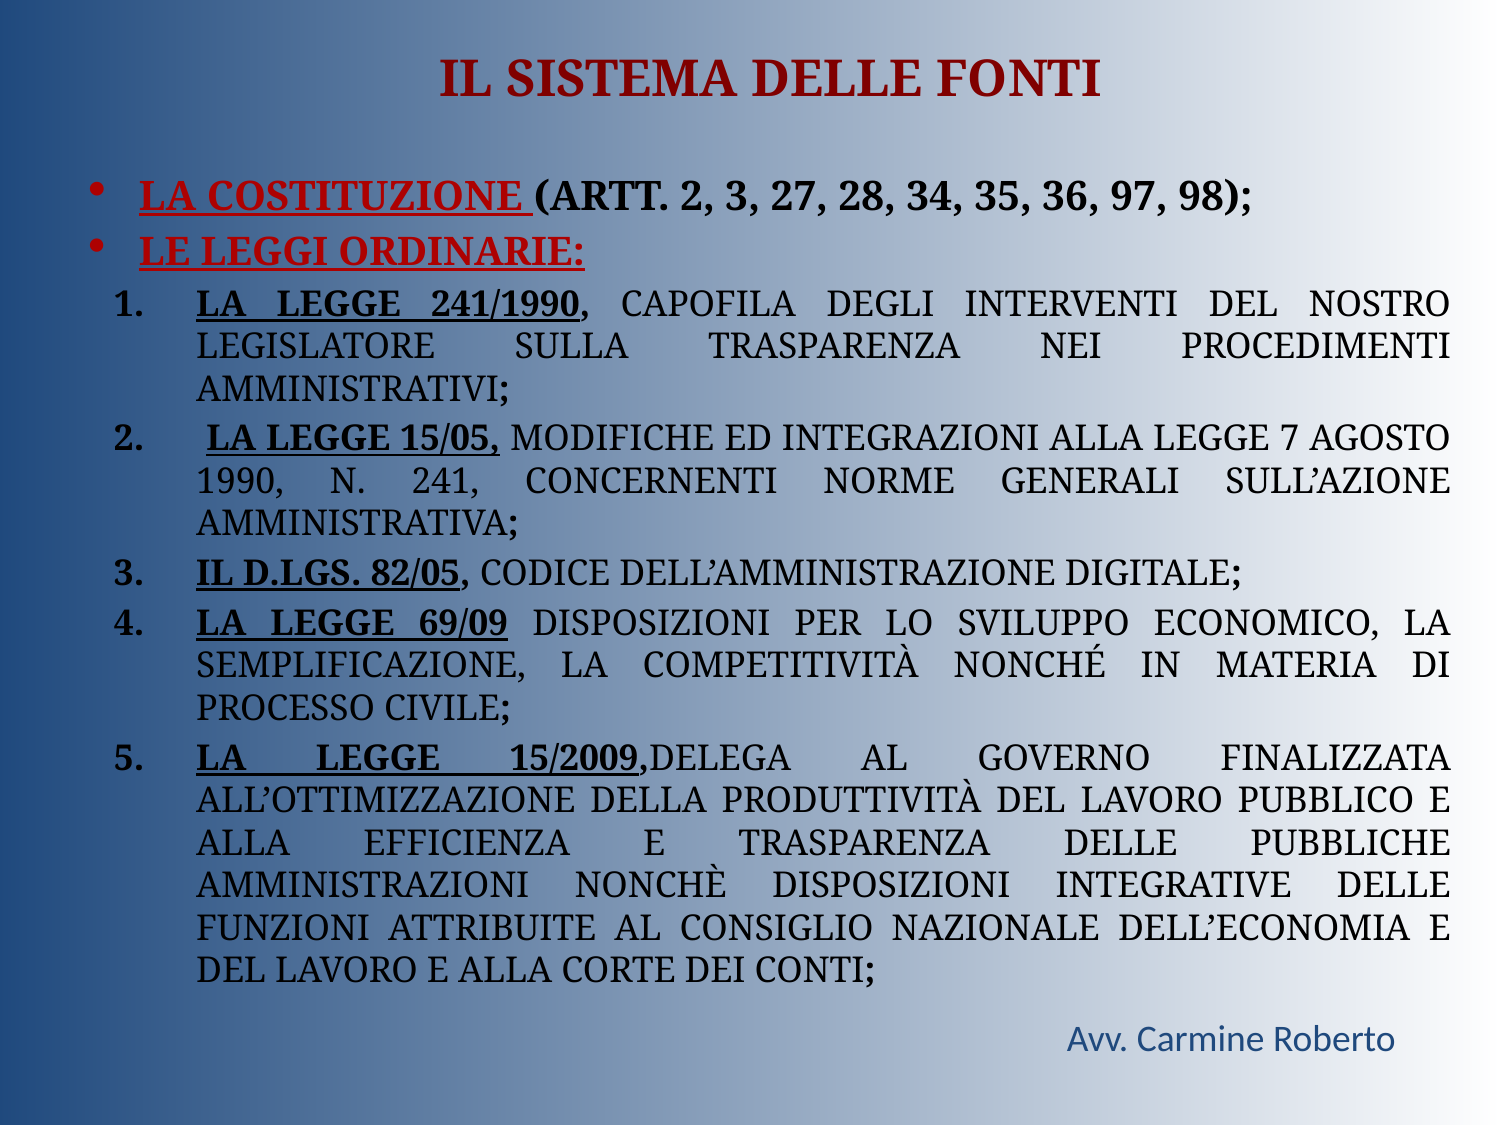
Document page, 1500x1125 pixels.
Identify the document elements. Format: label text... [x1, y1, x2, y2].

text_box [730, 532, 769, 592]
list IL SISTEMA DELLE FONTI LA COSTITUZIONE (ARTT. 2, 3, 27, 28, 34, 35, 36, 97, 98); LE LEGGI ORDINARIE: LA LEGGE 241/1990, CAPOFILA DEGLI INTERVENTI DEL NOSTRO LEGISLATORE SULLA TRASPARENZA NEI PROCEDIMENTI AMMINISTRATIVI; LA LEGGE 15/05, MODIFICHE ED INTEGRAZIONI ALLA LEGGE 7 AGOSTO 1990, N. 241, CONCERNENTI NORME GENERALI SULL’AZIONE AMMINISTRATIVA; IL D.LGS. 82/05, CODICE DELL’AMMINISTRAZIONE DIGITALE; LA LEGGE 69/09 DISPOSIZIONI PER LO SVILUPPO ECONOMICO, LA SEMPLIFICAZIONE, LA COMPETITIVITÀ NONCHÉ IN MATERIA DI PROCESSO CIVILE; LA LEGGE 15/2009,DELEGA AL GOVERNO FINALIZZATA ALL’OTTIMIZZAZIONE DELLA PRODUTTIVITÀ DEL LAVORO PUBBLICO E ALLA EFFICIENZA E TRASPARENZA DELLE PUBBLICHE AMMINISTRAZIONI NONCHÈ DISPOSIZIONI INTEGRATIVE DELLE FUNZIONI ATTRIBUITE AL CONSIGLIO NAZIONALE DELL’ECONOMIA E DEL LAVORO E ALLA CORTE DEI CONTI; [75, 37, 1467, 1010]
text_box Avv. Carmine Roberto [1052, 1007, 1425, 1067]
